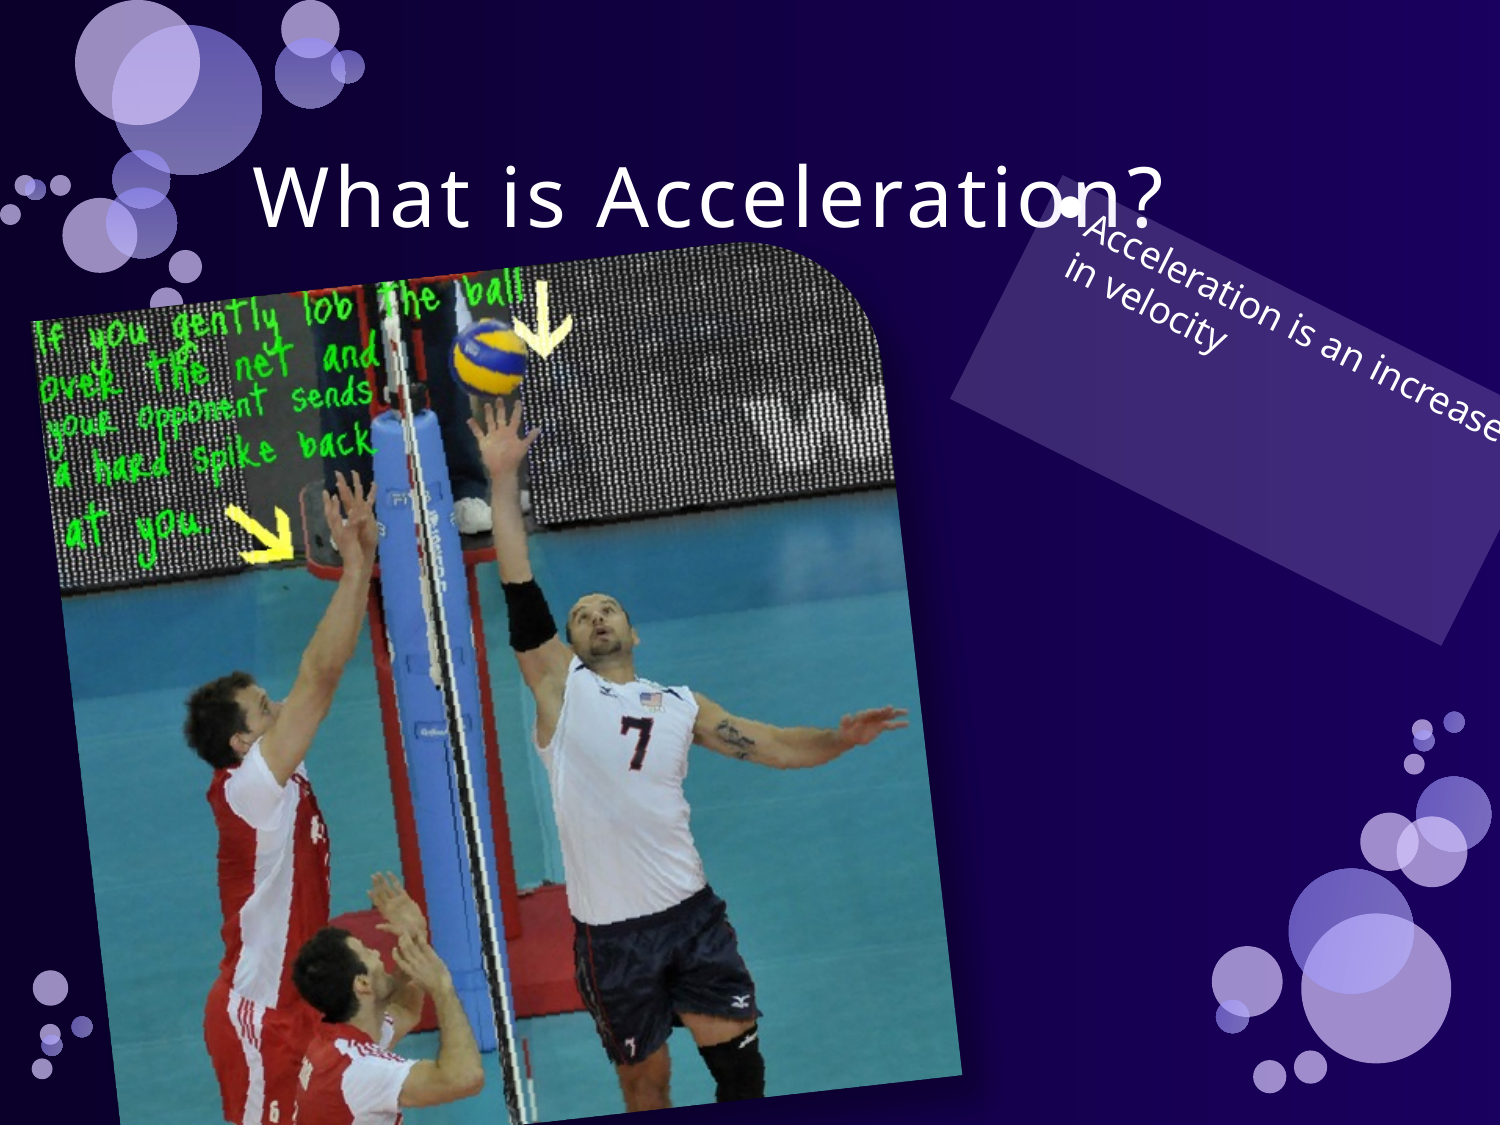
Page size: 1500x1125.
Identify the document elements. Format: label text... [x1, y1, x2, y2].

list Acceleration is an increase in velocity [949, 174, 1500, 646]
picture [29, 242, 963, 1125]
title What is Acceleration? [237, 99, 1325, 288]
